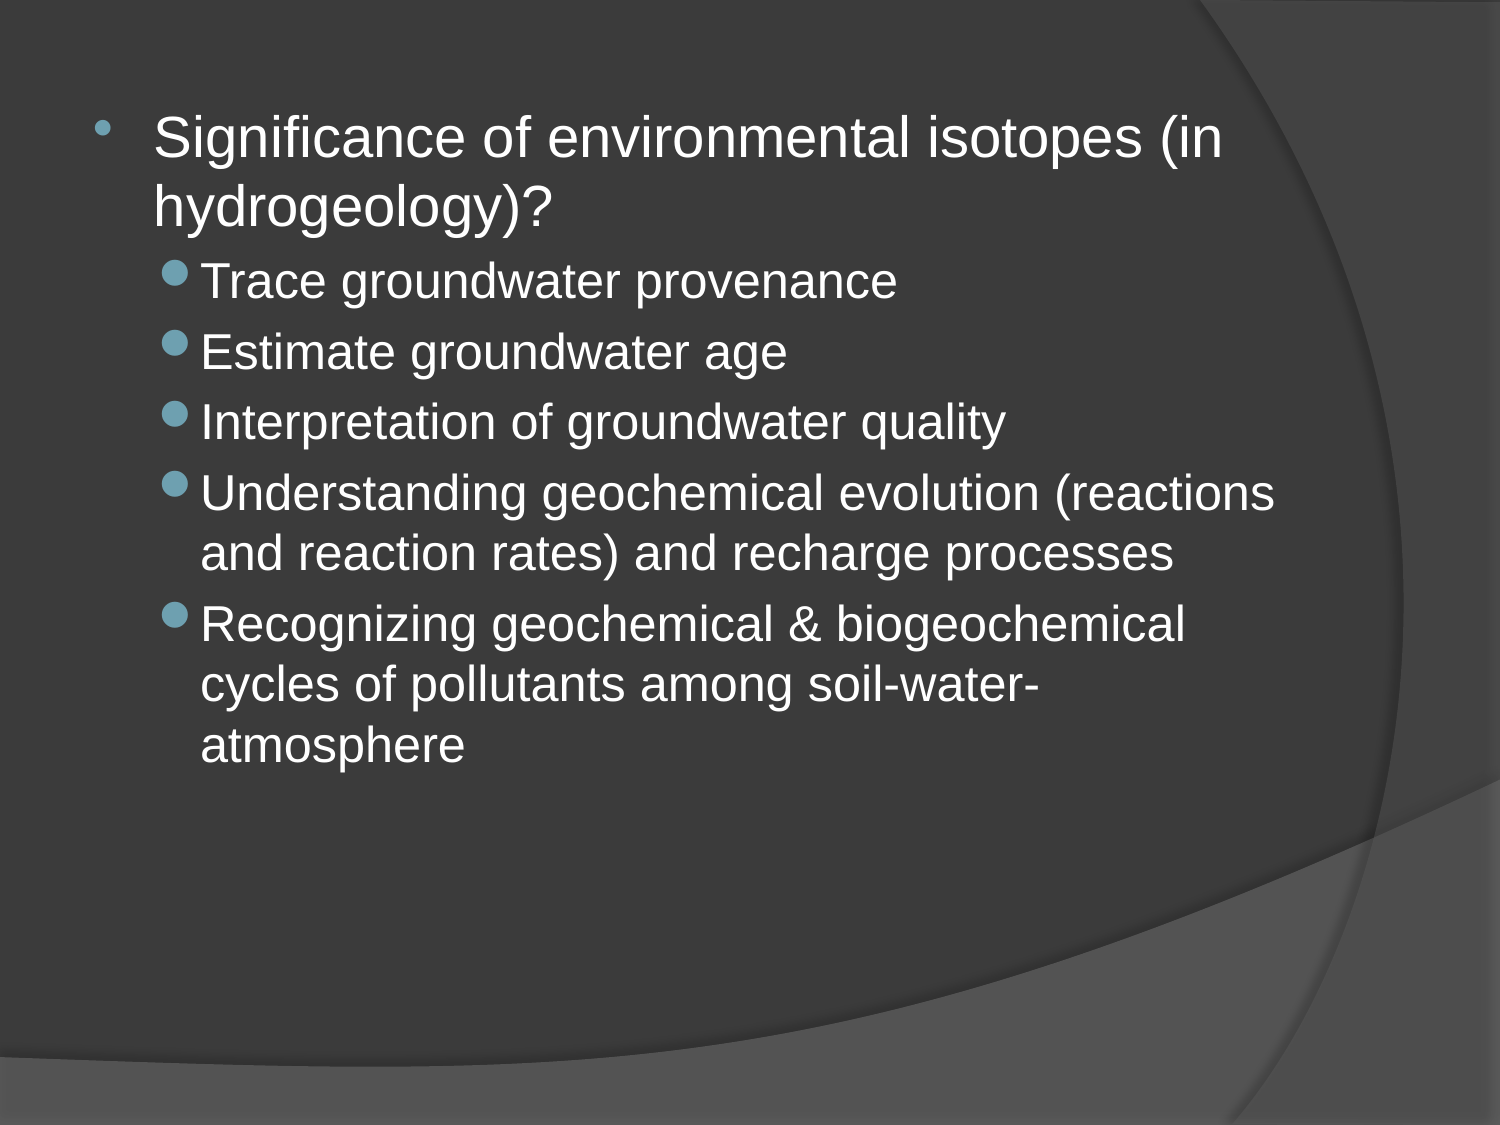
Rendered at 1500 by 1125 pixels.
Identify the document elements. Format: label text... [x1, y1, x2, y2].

list Significance of environmental isotopes (in hydrogeology)? Trace groundwater provenance Estimate groundwater age Interpretation of groundwater quality Understanding geochemical evolution (reactions and reaction rates) and recharge processes Recognizing geochemical & biogeochemical cycles of pollutants among soil-water-atmosphere [75, 91, 1300, 835]
